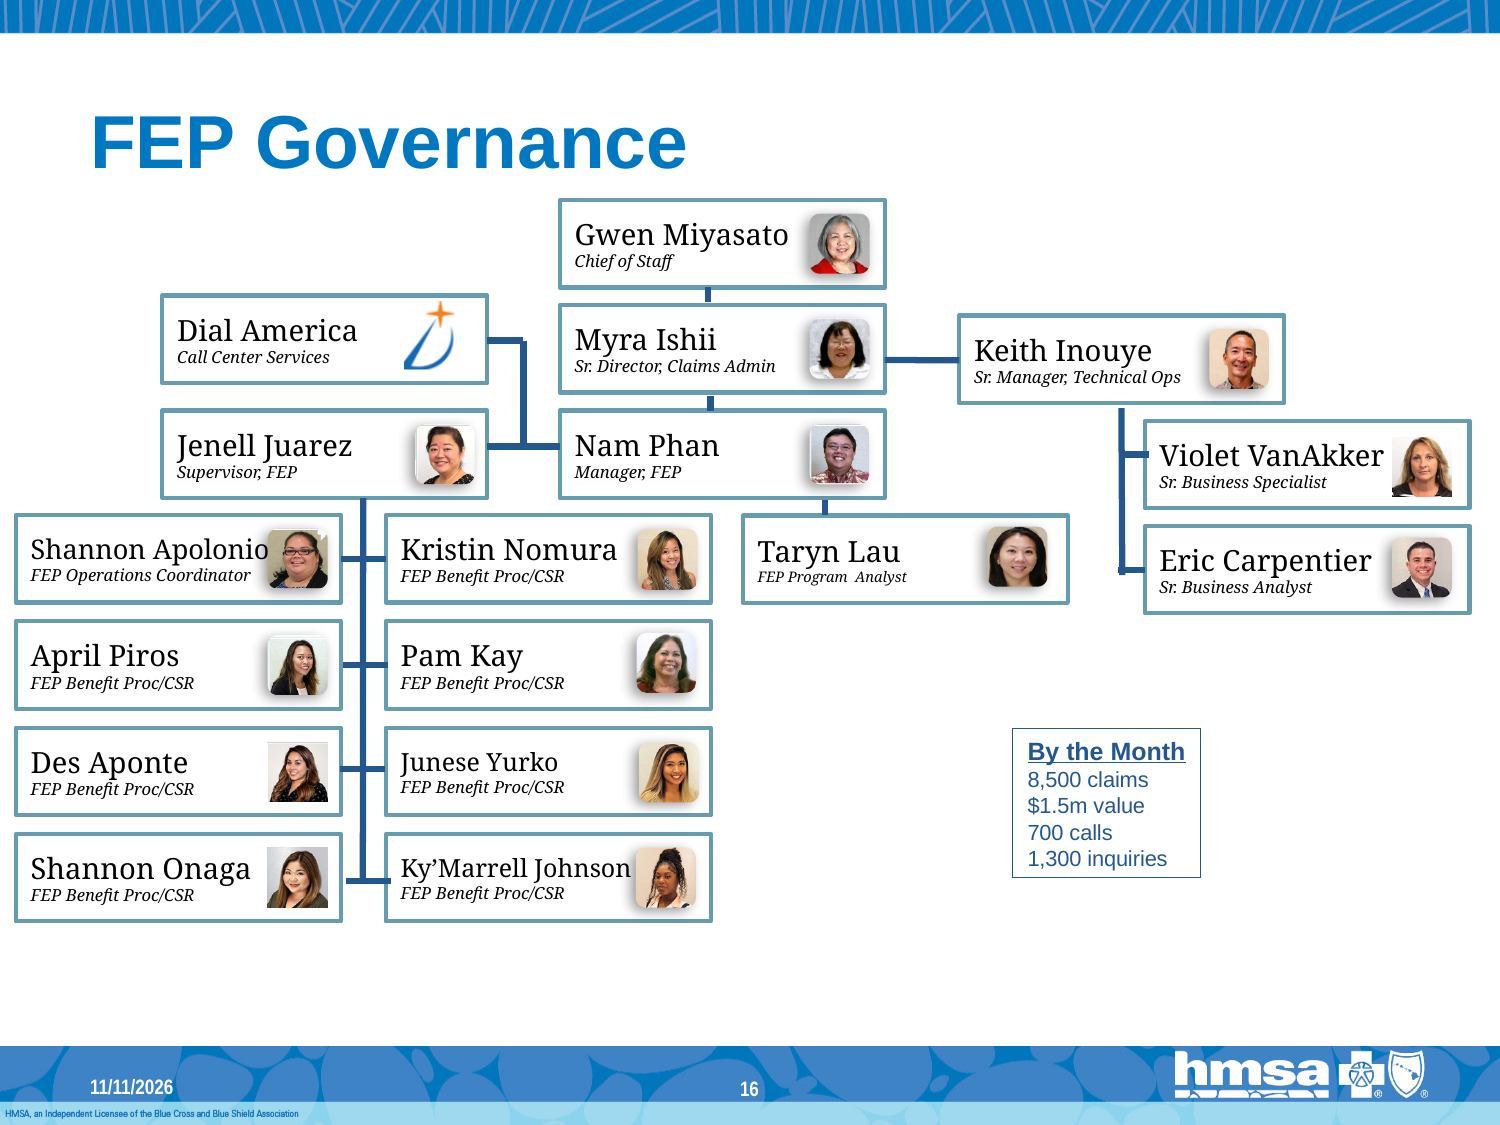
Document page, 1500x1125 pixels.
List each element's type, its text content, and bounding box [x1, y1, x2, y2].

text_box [959, 315, 1285, 404]
picture [638, 742, 700, 803]
text_box Junese Yurko FEP Benefit Proc/CSR [384, 726, 713, 817]
table_header [625, 845, 700, 918]
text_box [559, 410, 885, 499]
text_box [385, 514, 711, 603]
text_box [15, 514, 342, 603]
text_box Ky’Marrell Johnson FEP Benefit Proc/CSR [384, 832, 713, 923]
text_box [15, 620, 342, 709]
picture [1391, 537, 1453, 598]
text_box By the Month 8,500 claims $1.5m value 700 calls 1,300 inquiries [1012, 728, 1201, 878]
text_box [15, 727, 342, 816]
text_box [161, 295, 488, 384]
picture [635, 847, 697, 908]
picture [0, 0, 1500, 34]
text_box Shannon Onaga FEP Benefit Proc/CSR [14, 832, 343, 923]
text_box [161, 410, 488, 499]
title FEP Governance [75, 45, 1425, 233]
picture [267, 847, 328, 908]
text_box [1144, 420, 1470, 509]
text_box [742, 515, 1069, 604]
slide_number 16 [725, 1064, 1075, 1113]
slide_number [75, 1059, 425, 1113]
table_header Top 6 Blue Collar Occupations [628, 739, 703, 812]
text_box Eric Carpentier Sr. Business Analyst [1143, 524, 1472, 615]
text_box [385, 620, 711, 709]
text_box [559, 304, 885, 393]
picture [0, 1046, 1500, 1125]
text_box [559, 199, 885, 288]
table_cell Occupation [1381, 534, 1456, 608]
